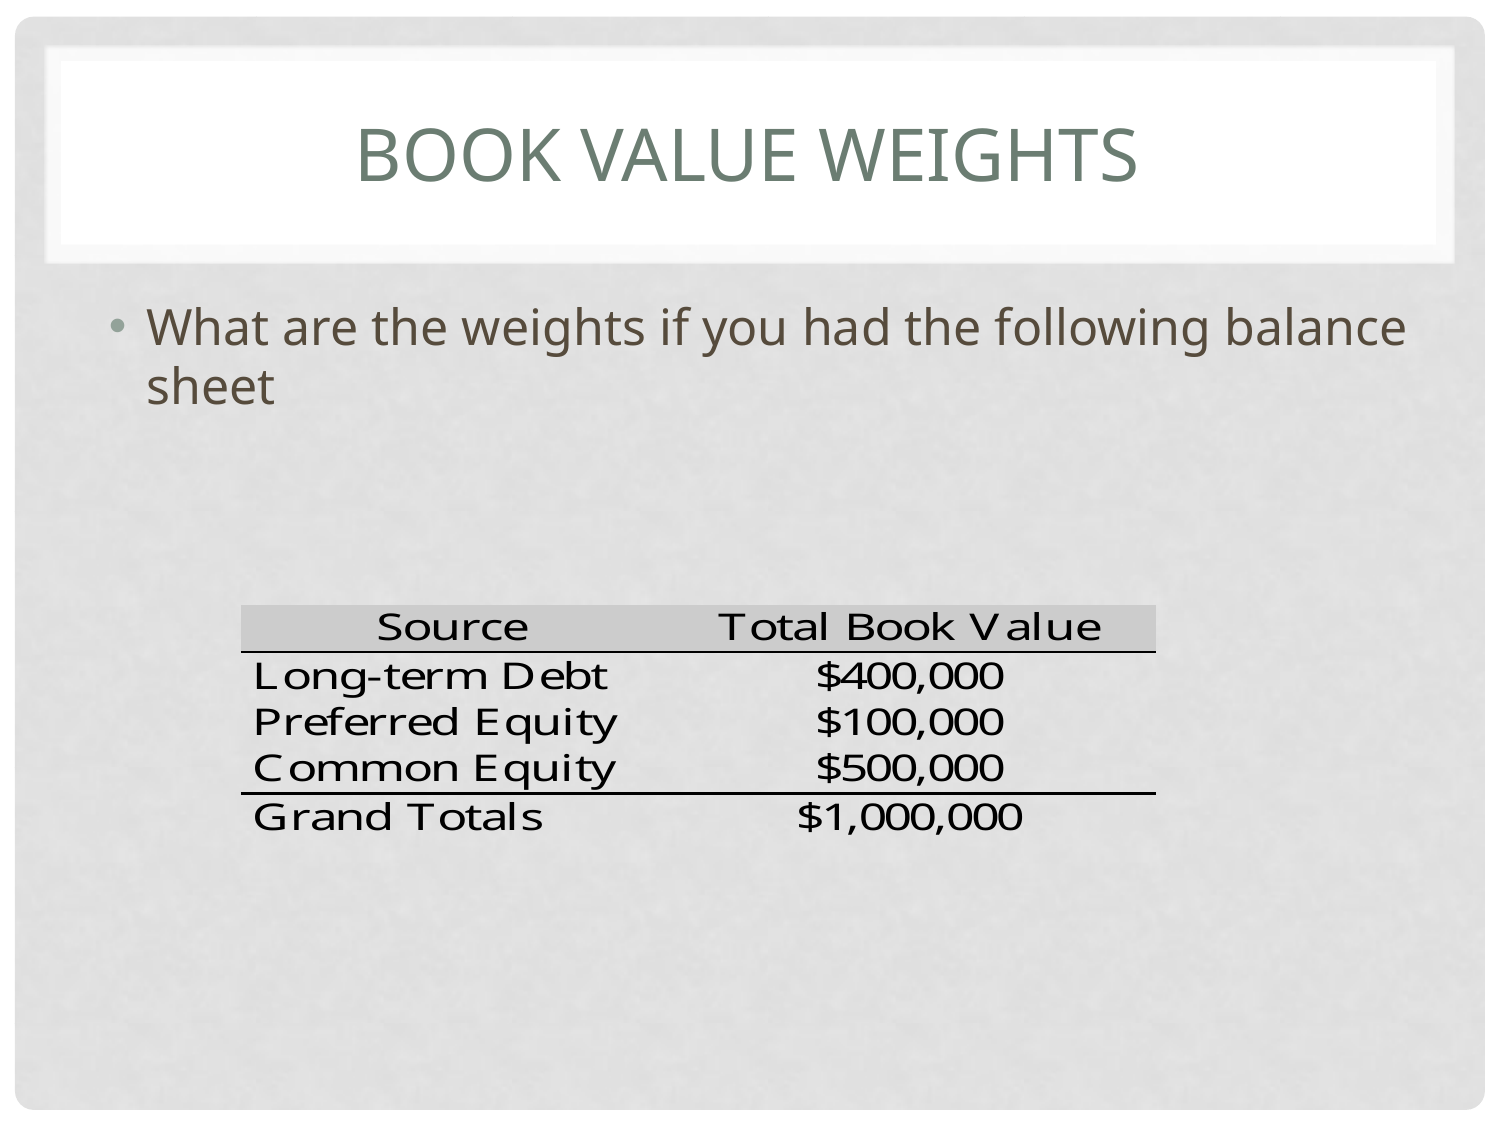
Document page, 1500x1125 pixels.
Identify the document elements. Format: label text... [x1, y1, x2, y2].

list What are the weights if you had the following balance sheet [75, 287, 1425, 1005]
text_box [223, 604, 1271, 1072]
title Book value weights [69, 66, 1425, 238]
